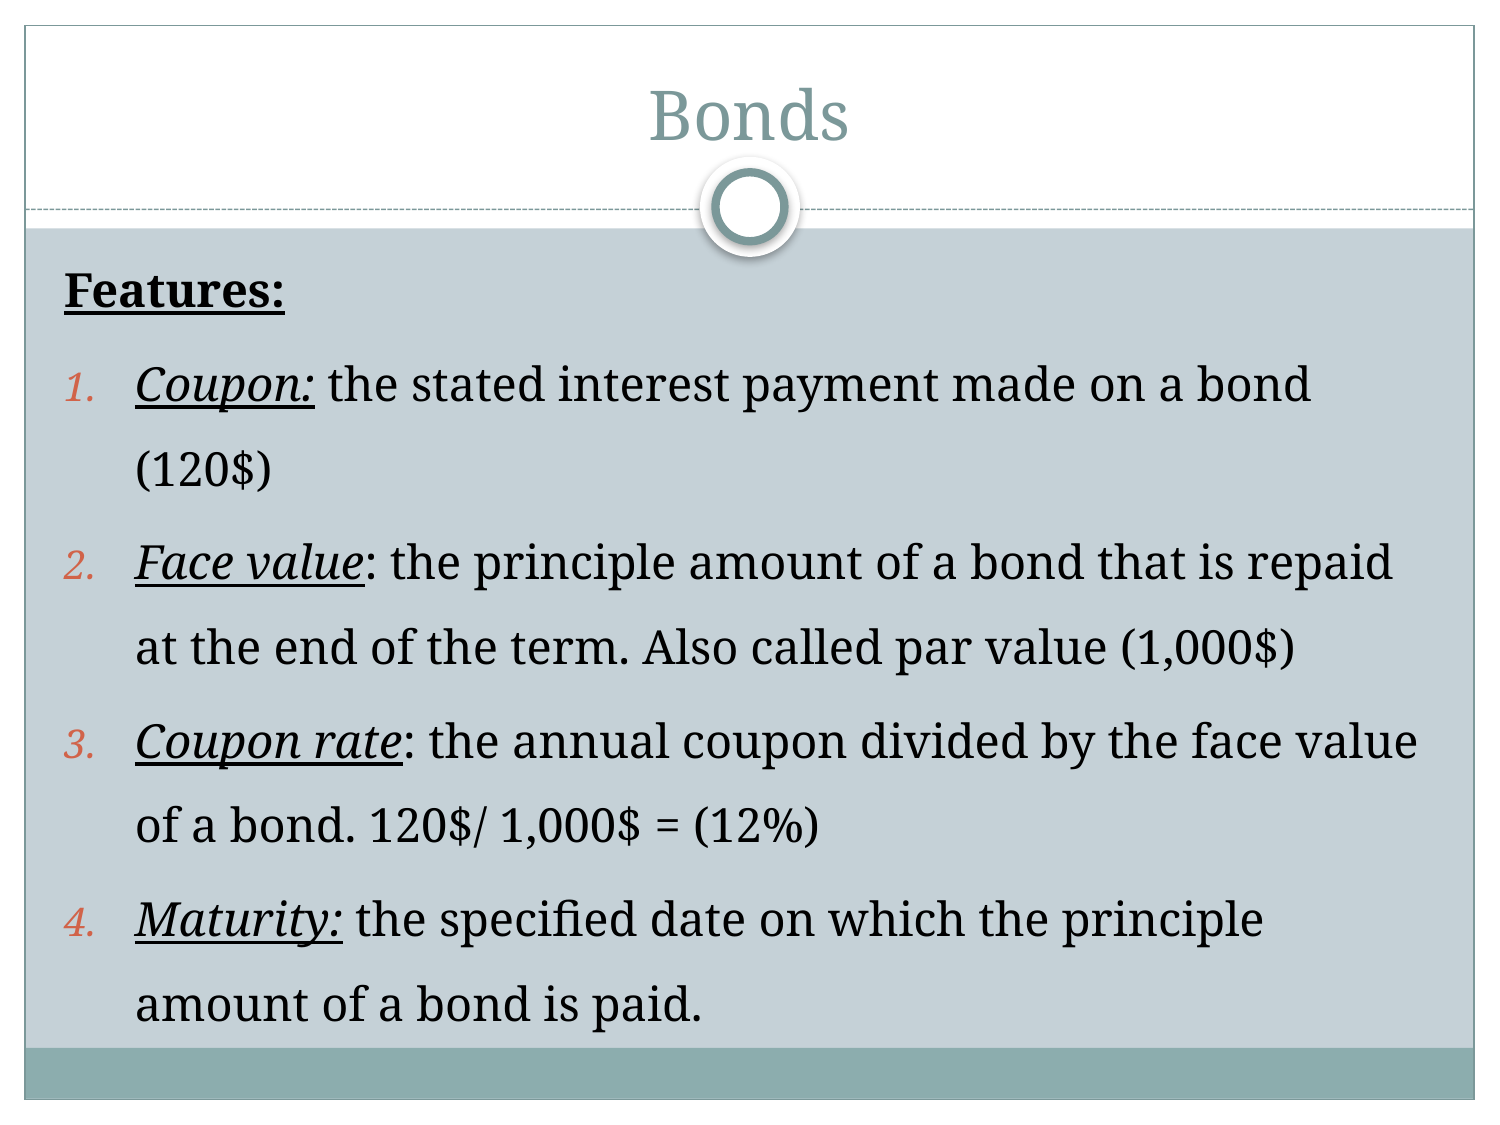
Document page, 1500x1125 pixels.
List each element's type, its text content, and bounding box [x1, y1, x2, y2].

title Bonds [49, 37, 1450, 162]
list Features: Coupon: the stated interest payment made on a bond (120$) Face value: the principle amount of a bond that is repaid at the end of the term. Also called par value (1,000$) Coupon rate: the annual coupon divided by the face value of a bond. 120$/ 1,000$ = (12%) Maturity: the specified date on which the principle amount of a bond is paid. [49, 224, 1445, 1050]
